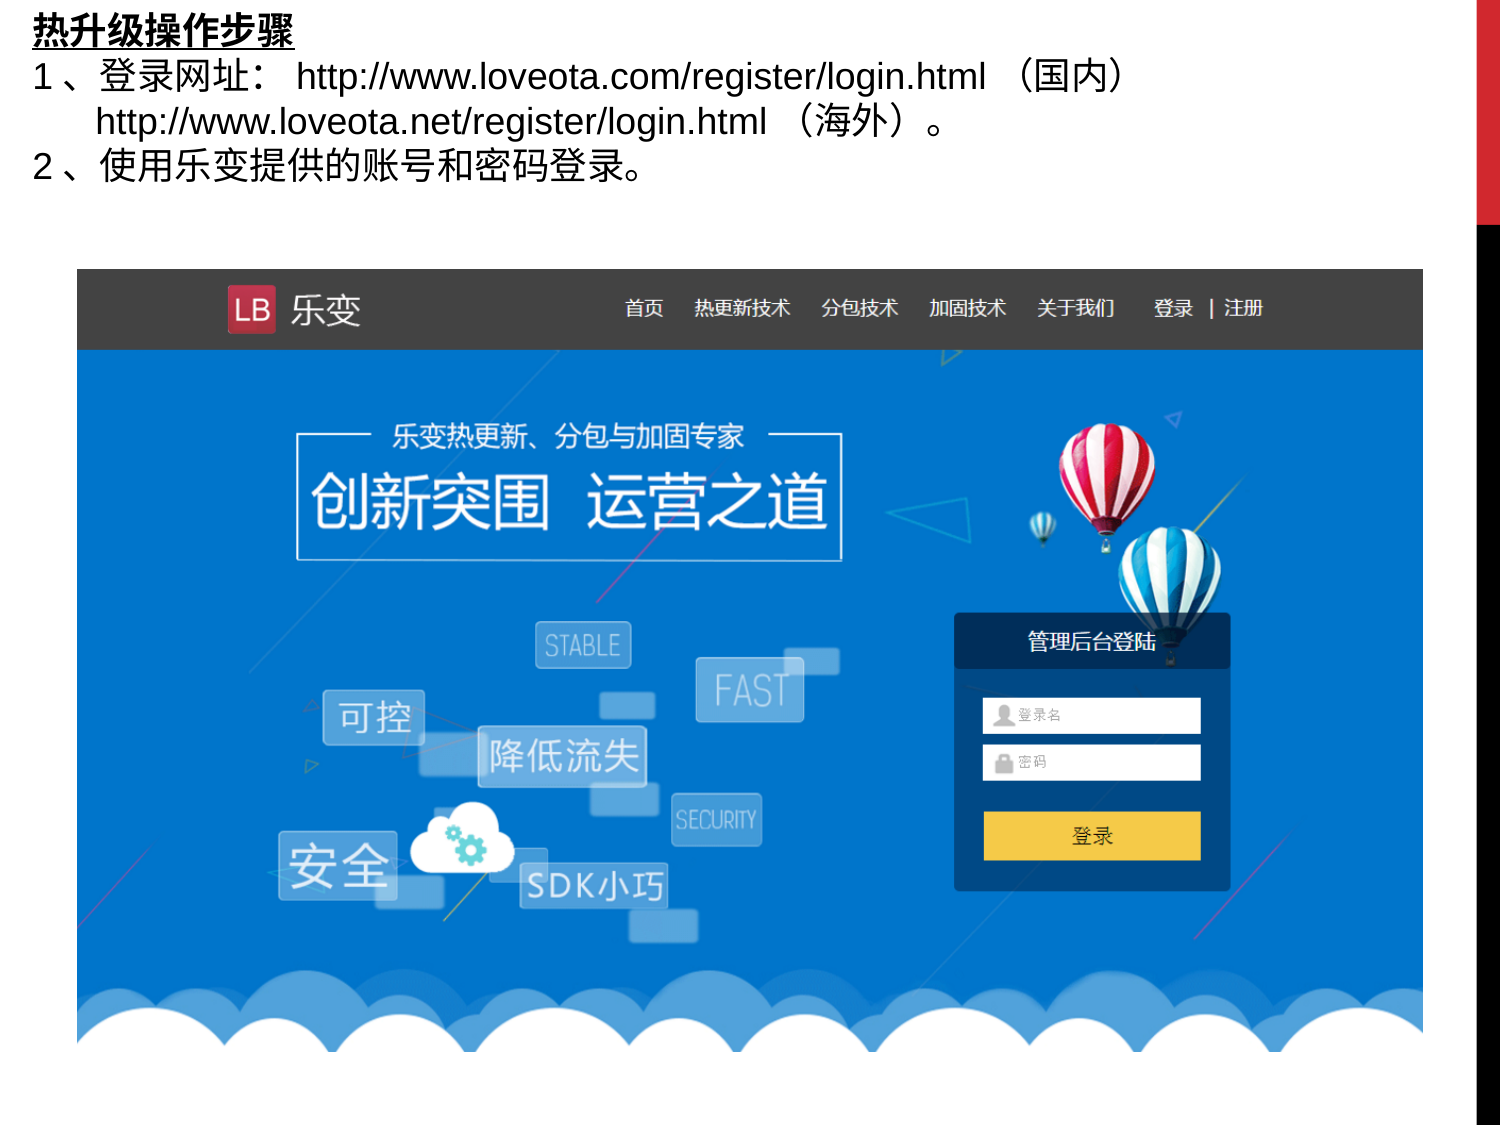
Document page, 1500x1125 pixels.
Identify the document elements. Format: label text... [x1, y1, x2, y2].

picture [76, 268, 1424, 1053]
text_box 热升级操作步骤 1、登录网址：http://www.loveota.com/register/login.html（国内） http://www.loveota.net/register/login.html（海外）。 2、使用乐变提供的账号和密码登录。 [17, 0, 1412, 240]
